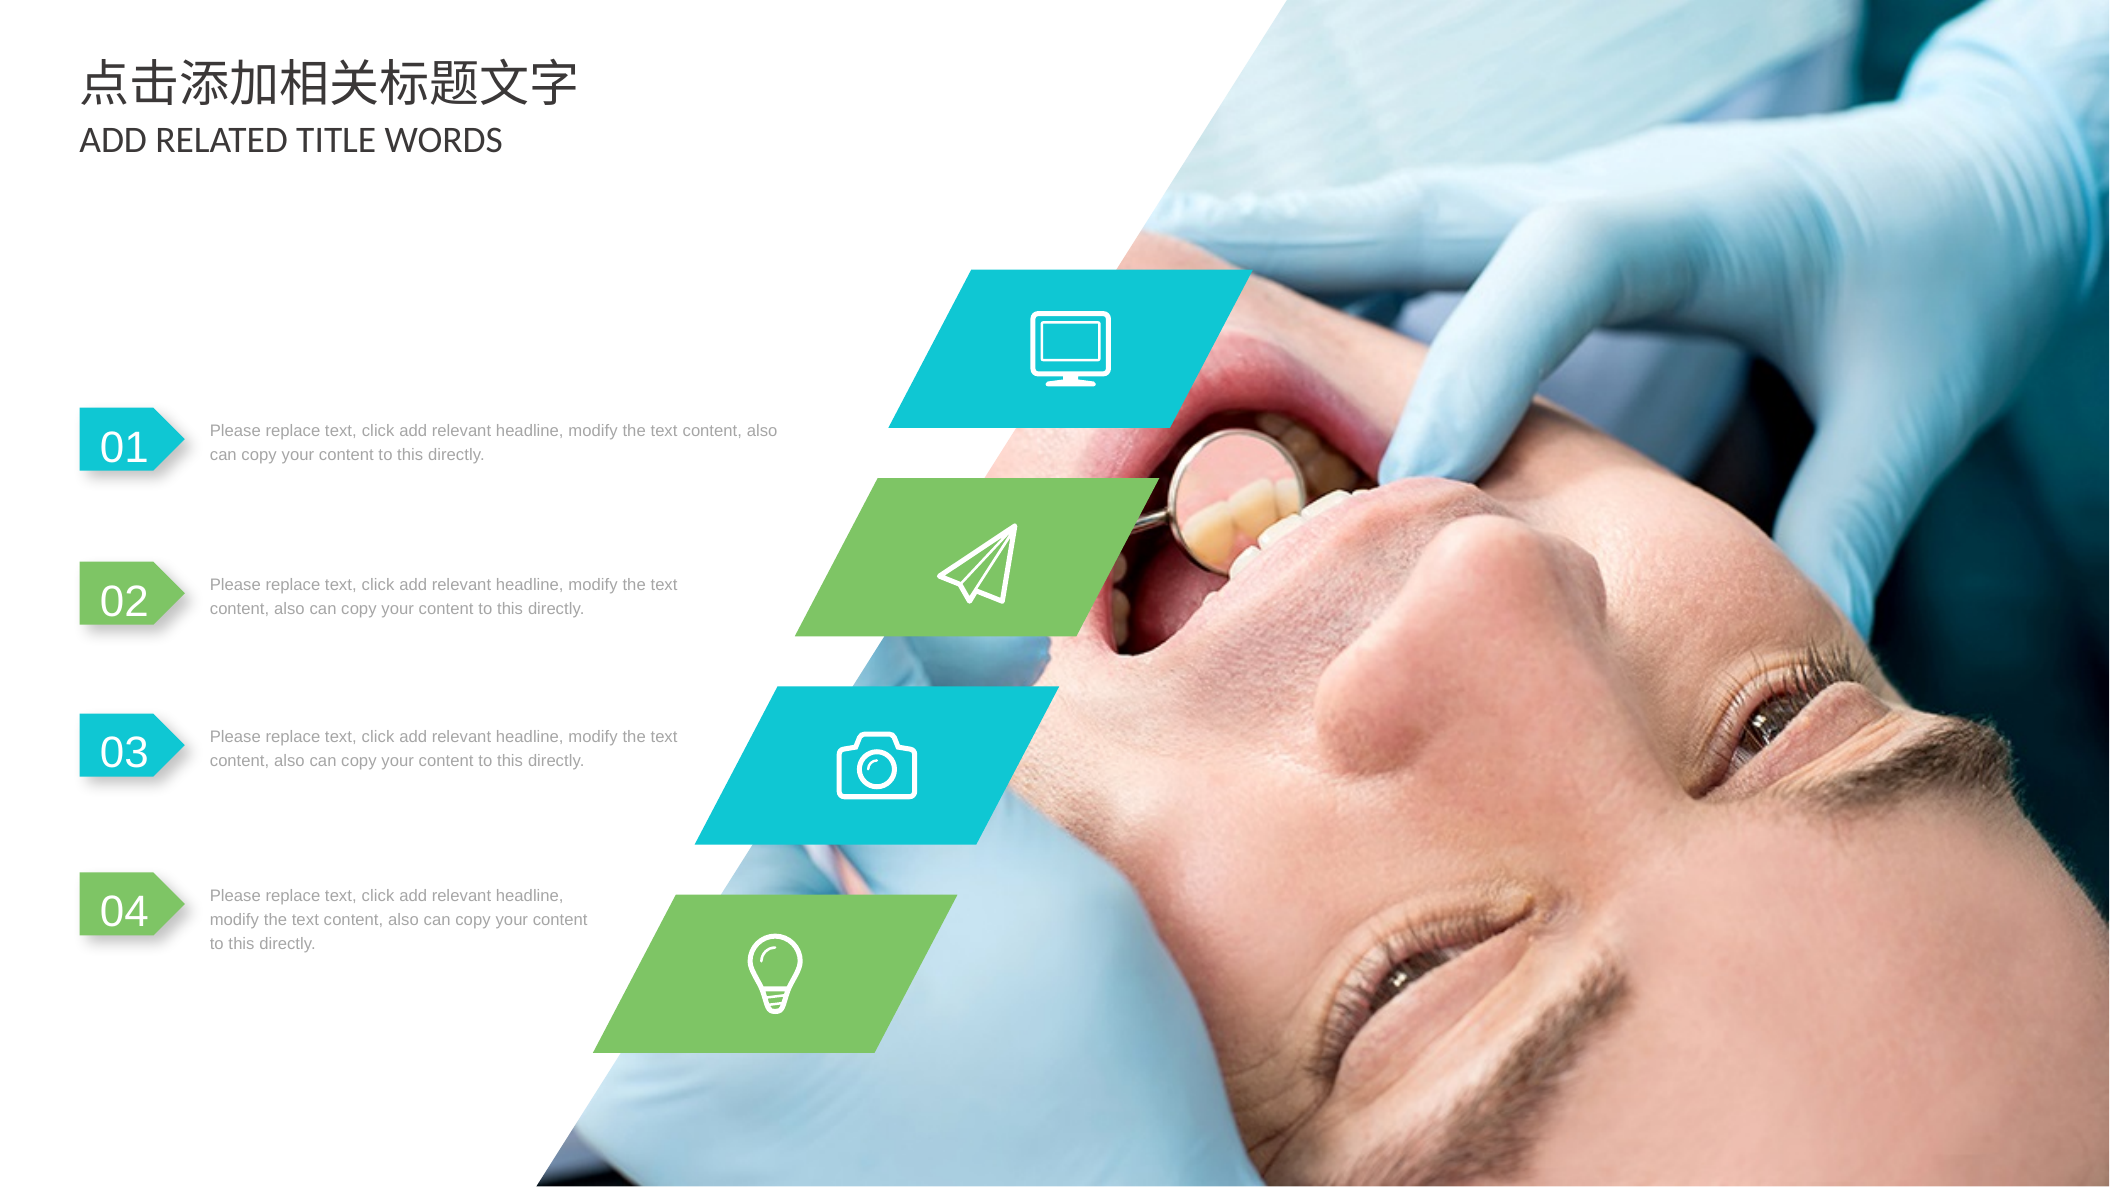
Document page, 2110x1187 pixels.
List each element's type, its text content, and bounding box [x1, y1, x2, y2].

text_box 02 [78, 560, 187, 626]
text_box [888, 269, 1253, 428]
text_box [794, 478, 1160, 637]
text_box 01 [78, 406, 187, 472]
text_box Please replace text, click add relevant headline, modify the text content, also can copy your content to this directly. [193, 408, 803, 472]
text_box Please replace text, click add relevant headline, modify the text content, also can copy your content to this directly. [194, 562, 733, 626]
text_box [694, 686, 1060, 845]
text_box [592, 894, 958, 1053]
text_box Please replace text, click add relevant headline, modify the text content, also can copy your content to this directly. [194, 714, 694, 778]
text_box 03 [78, 712, 187, 778]
text_box 04 [78, 871, 187, 937]
text_box 点击添加相关标题文字 [63, 43, 596, 120]
text_box ADD RELATED TITLE WORDS [63, 107, 520, 169]
text_box Please replace text, click add relevant headline, modify the text content, also can copy your content to this directly. [194, 872, 618, 961]
text_box [534, 0, 2110, 1187]
